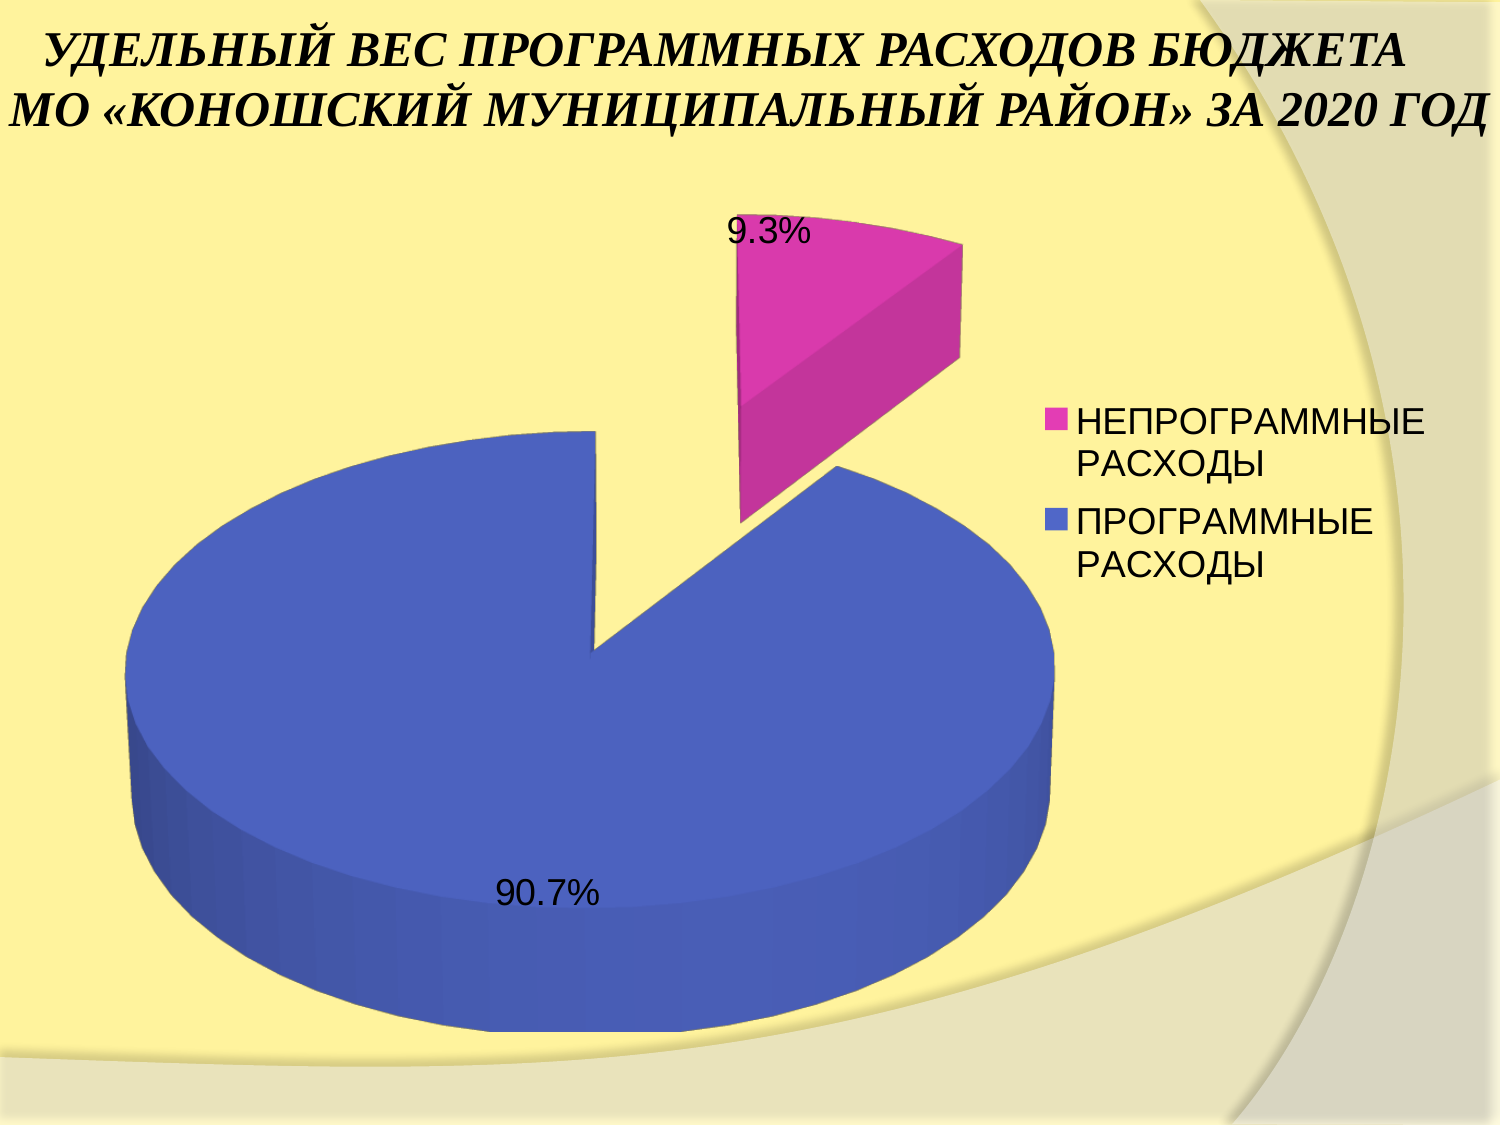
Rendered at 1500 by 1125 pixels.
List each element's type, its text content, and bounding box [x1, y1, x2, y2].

chart [0, 116, 1500, 1125]
title УДЕЛЬНЫЙ ВЕС ПРОГРАММНЫХ РАСХОДОВ БЮДЖЕТА МО «КОНОШСКИЙ МУНИЦИПАЛЬНЫЙ РАЙОН» ЗА 2020 ГОД [0, 0, 1500, 107]
